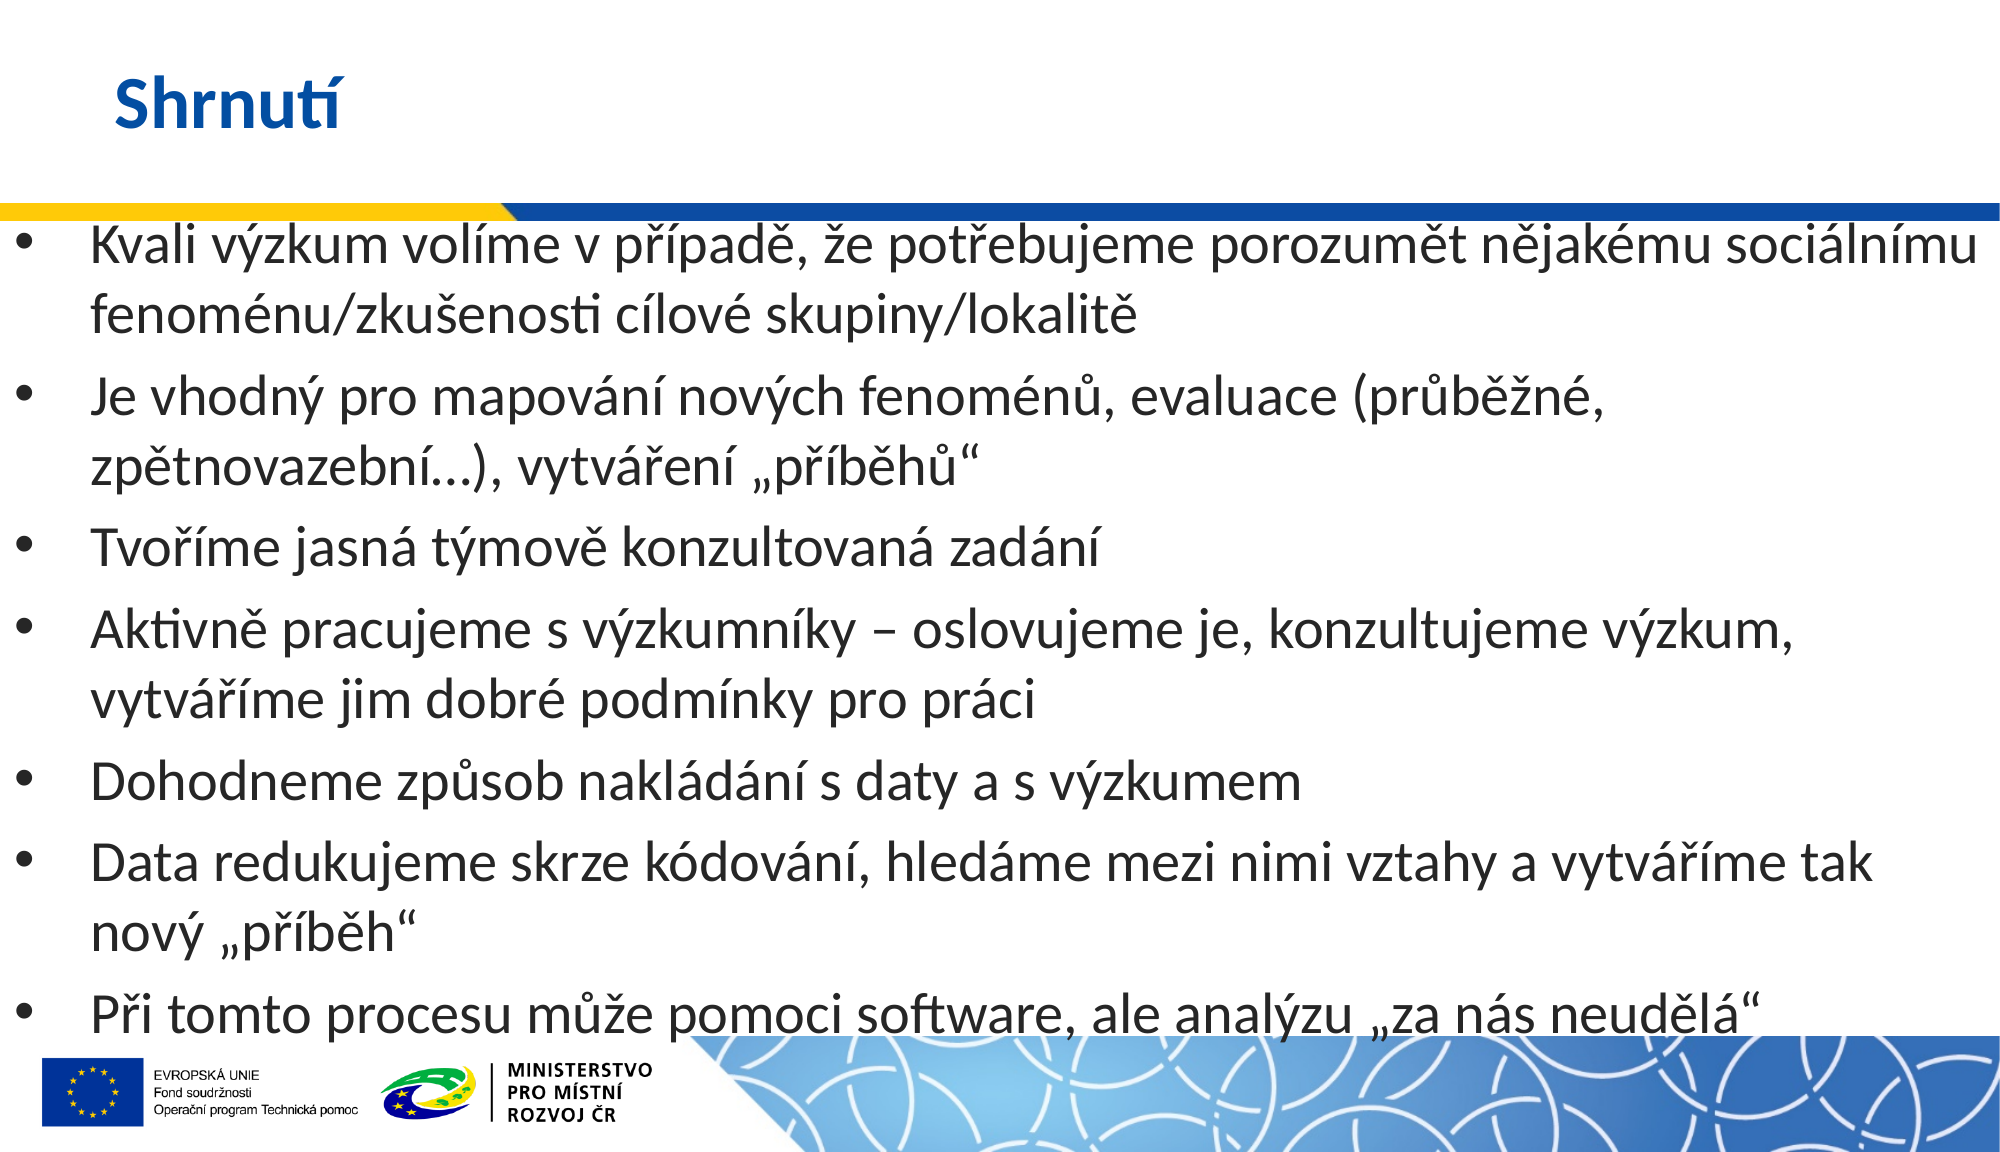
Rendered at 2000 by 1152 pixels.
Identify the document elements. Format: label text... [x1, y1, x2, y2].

title Shrnutí [99, 46, 1900, 197]
picture [19, 1049, 674, 1149]
picture [680, 1049, 2000, 1152]
list Kvali výzkum volíme v případě, že potřebujeme porozumět nějakému sociálnímu fenoménu/zkušenosti cílové skupiny/lokalitě Je vhodný pro mapování nových fenoménů, evaluace (průběžné, zpětnovazební…), vytváření „příběhů“ Tvoříme jasná týmově konzultovaná zadání Aktivně pracujeme s výzkumníky – oslovujeme je, konzultujeme výzkum, vytváříme jim dobré podmínky pro práci Dohodneme způsob nakládání s daty a s výzkumem Data redukujeme skrze kódování, hledáme mezi nimi vztahy a vytváříme tak nový „příběh“ Při tomto procesu může pomoci software, ale analýzu „za nás neudělá“ [0, 197, 2000, 1049]
